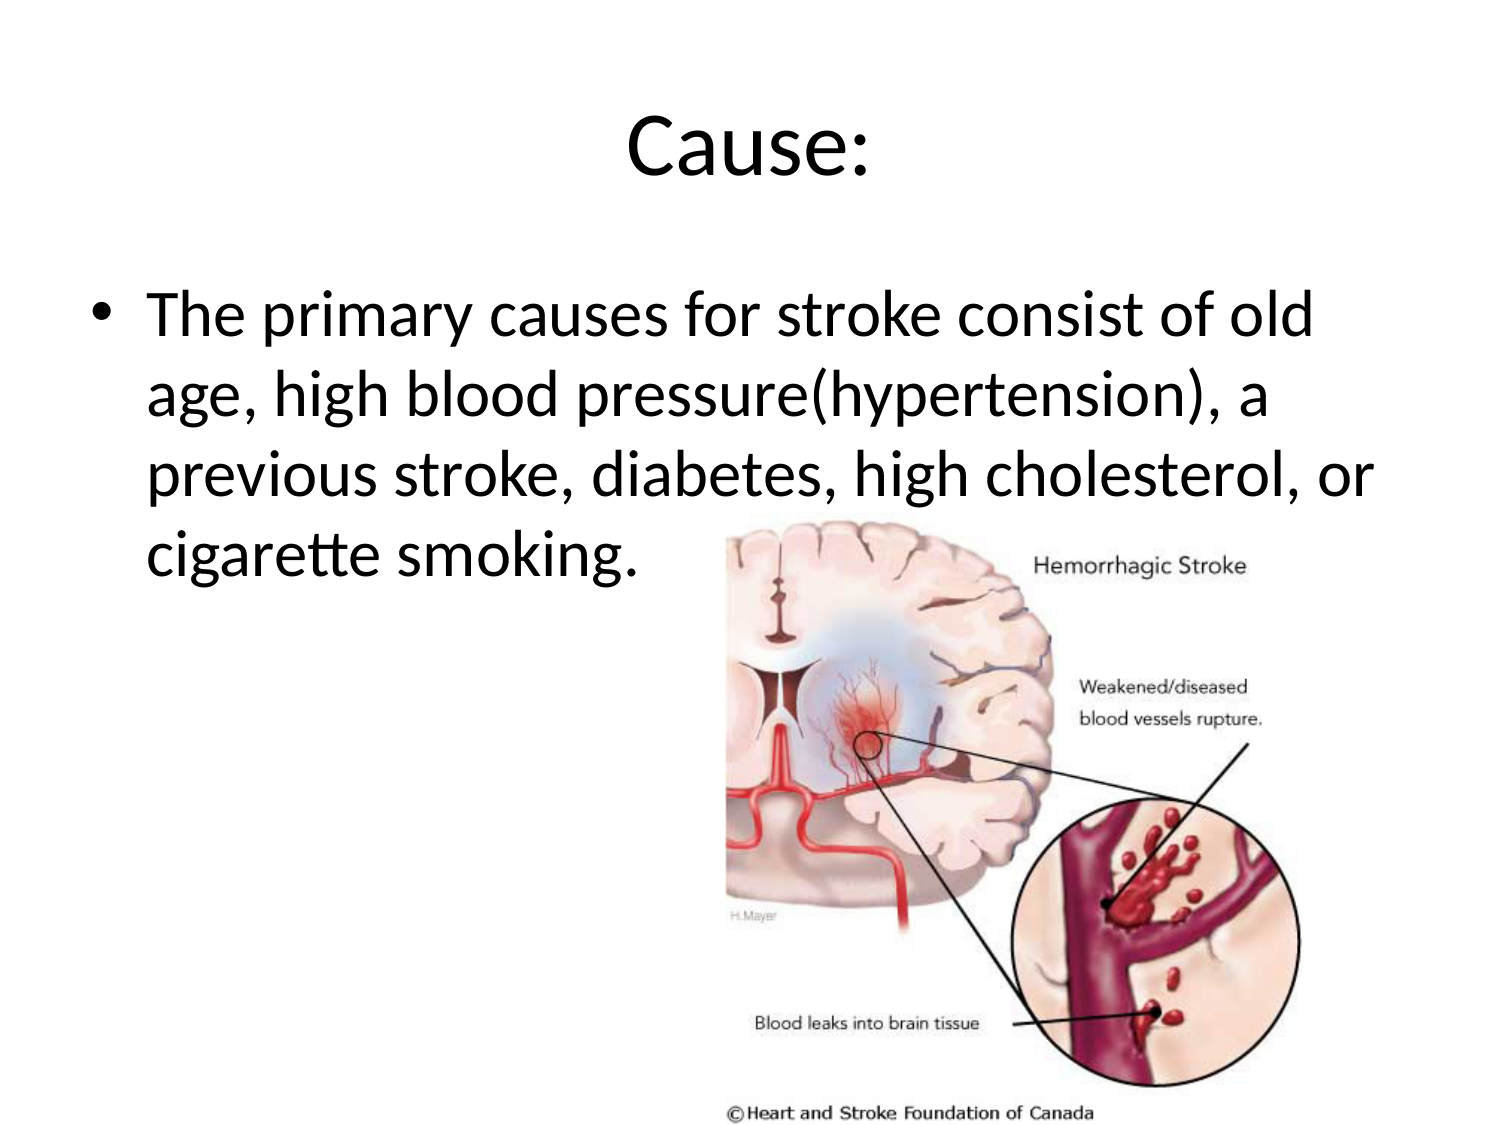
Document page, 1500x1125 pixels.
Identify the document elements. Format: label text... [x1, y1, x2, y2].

list The primary causes for stroke consist of old age, high blood pressure(hypertension), a previous stroke, diabetes, high cholesterol, or cigarette smoking. [75, 262, 1425, 1005]
picture [724, 512, 1302, 1125]
title Cause: [75, 45, 1425, 233]
